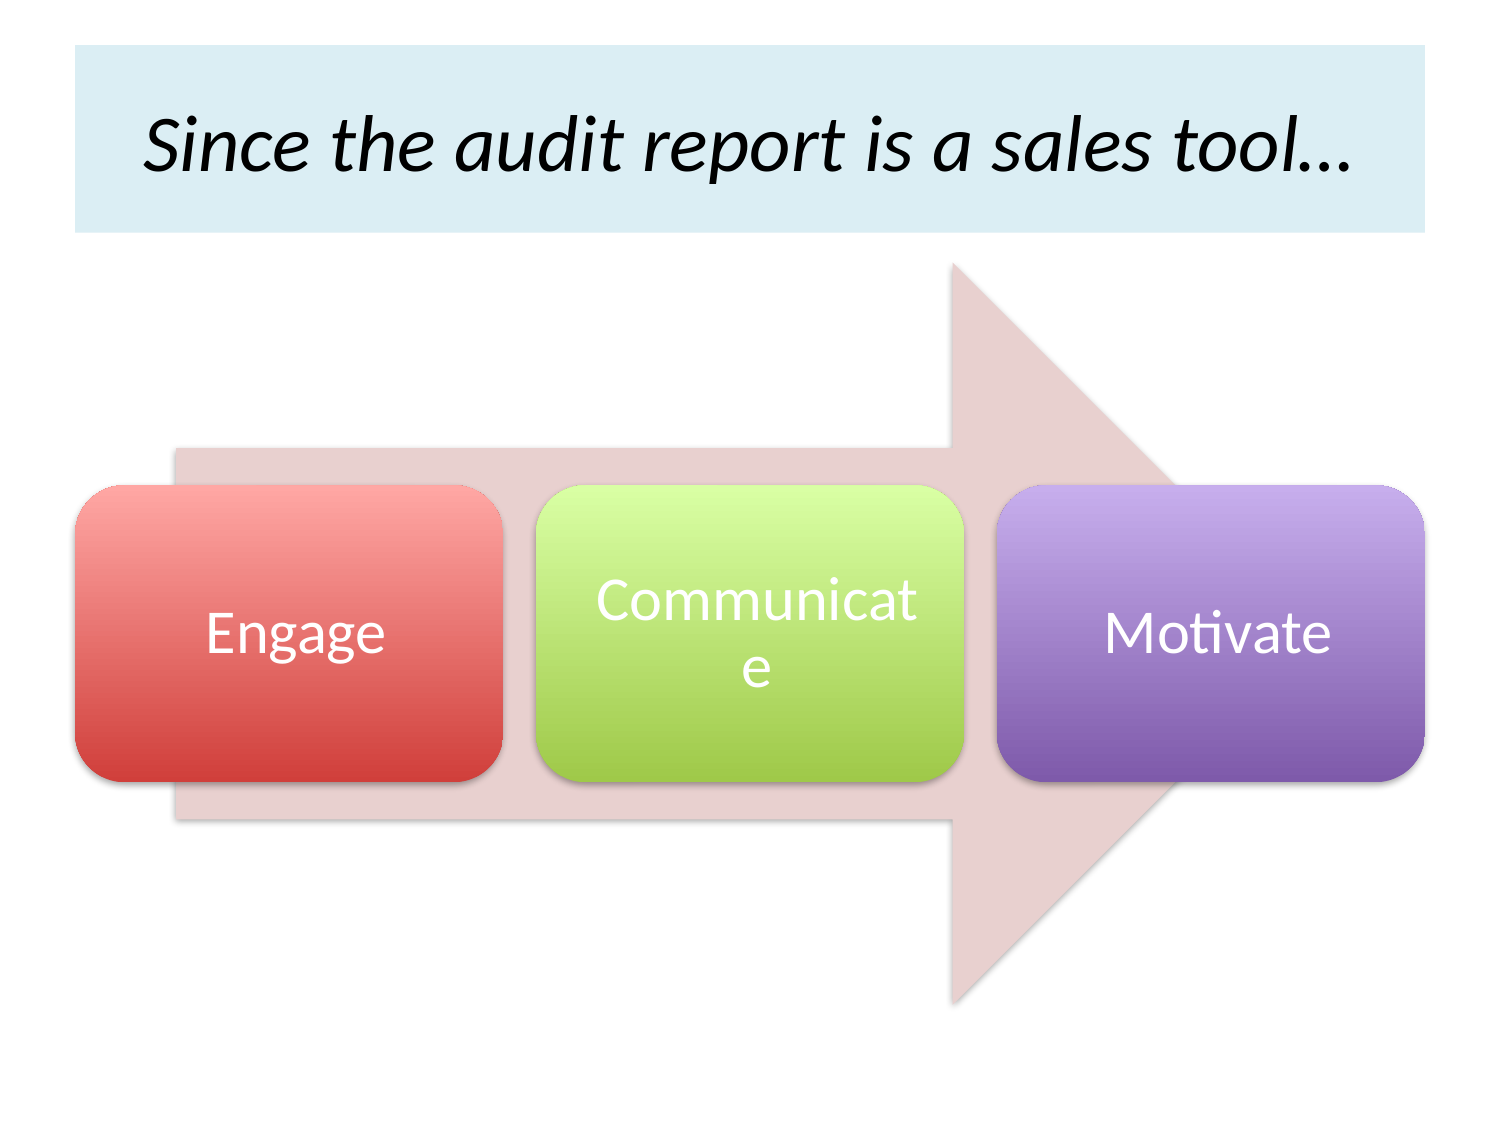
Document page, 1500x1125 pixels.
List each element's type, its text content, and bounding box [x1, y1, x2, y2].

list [74, 262, 1426, 1006]
title Since the audit report is a sales tool… [75, 45, 1425, 233]
